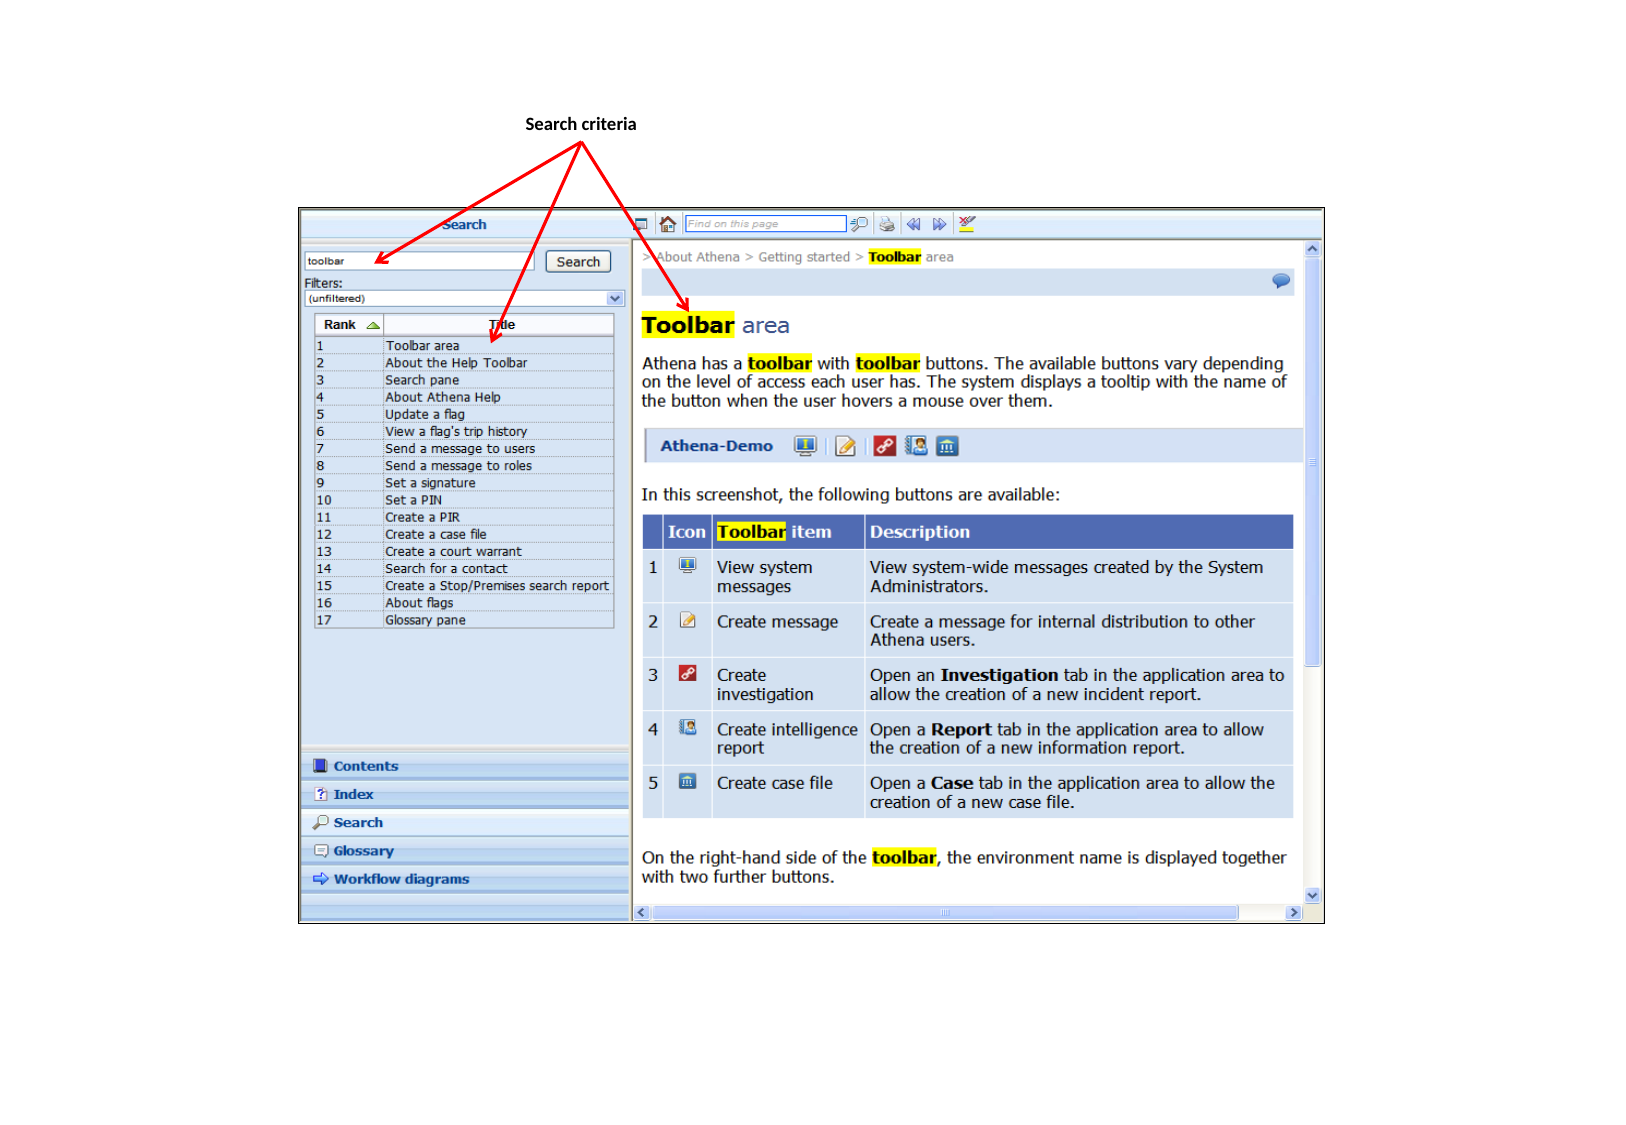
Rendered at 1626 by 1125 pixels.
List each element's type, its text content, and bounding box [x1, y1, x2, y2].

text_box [373, 141, 489, 264]
text_box Search criteria [510, 104, 653, 140]
picture [298, 207, 1325, 924]
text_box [583, 141, 690, 313]
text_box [490, 141, 582, 344]
